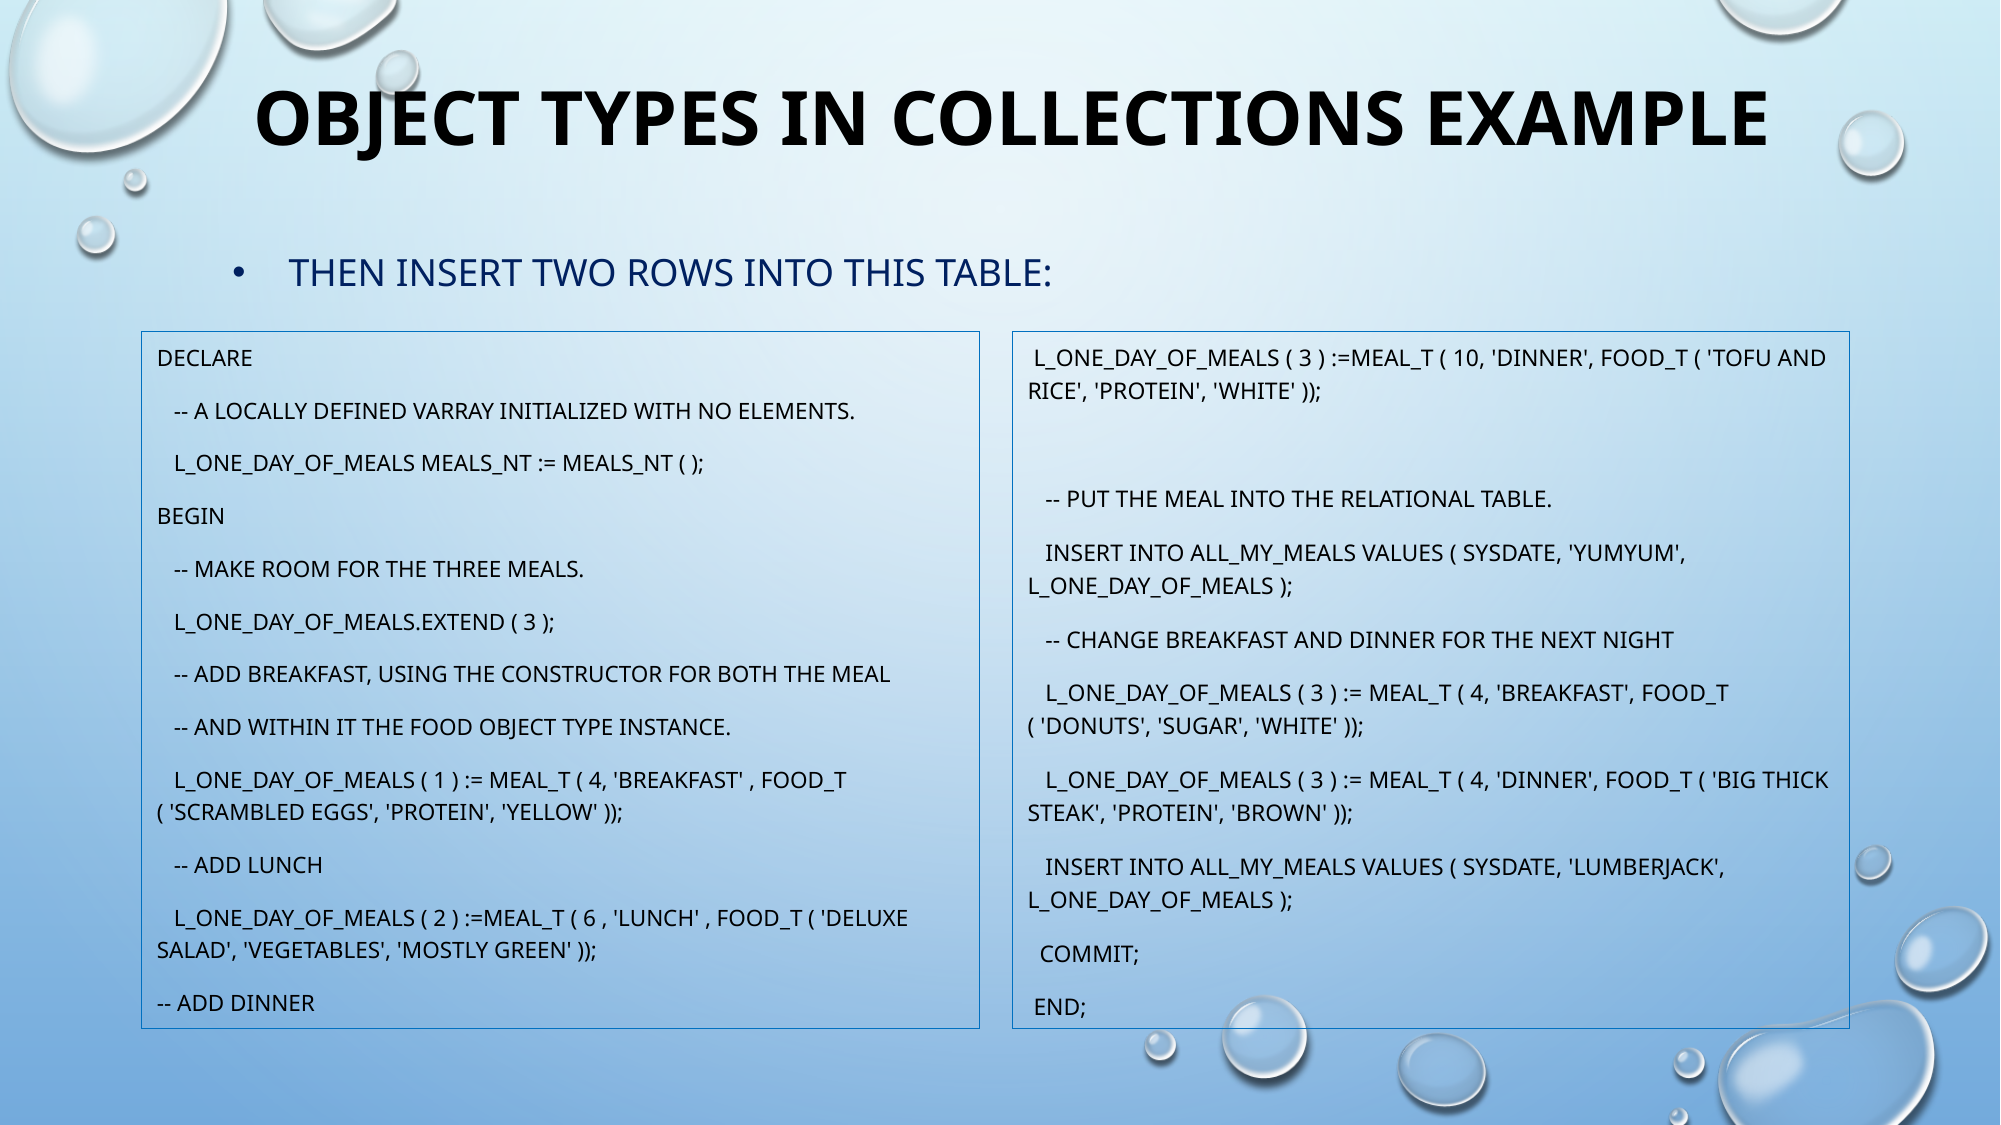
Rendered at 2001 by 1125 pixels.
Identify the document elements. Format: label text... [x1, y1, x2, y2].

list l_one_day_of_meals ( 3 ) :=meal_t ( 10, 'DINNER', food_t ( 'Tofu and Rice', 'Protein', 'White' )); -- Put the meal into the relational table. INSERT INTO all_my_meals VALUES ( SYSDATE, 'YumYum', l_one_day_of_meals ); -- Change breakfast and dinner for the next night l_one_day_of_meals ( 3 ) := meal_t ( 4, 'BREAKFAST', food_t ( 'Donuts', 'Sugar', 'White' )); l_one_day_of_meals ( 3 ) := meal_t ( 4, 'DINNER', food_t ( 'Big Thick Steak', 'Protein', 'Brown' )); INSERT INTO all_my_meals VALUES ( SYSDATE, 'Lumberjack', l_one_day_of_meals ); COMMIT; END; [1012, 331, 1850, 1029]
list DECLARE -- A locally defined varray initialized with no elements. l_one_day_of_meals meals_nt := meals_nt ( ); BEGIN -- Make room for the three meals. l_one_day_of_meals.EXTEND ( 3 ); -- Add breakfast, using the constructor for both the meal -- and within it the food object type instance. l_one_day_of_meals ( 1 ) := meal_t ( 4, 'BREAKFAST' , food_t ( 'Scrambled Eggs', 'Protein', 'Yellow' )); -- Add lunch l_one_day_of_meals ( 2 ) :=meal_t ( 6 , 'LUNCH' , food_t ( 'Deluxe Salad', 'Vegetables', 'Mostly Green' )); -- Add dinner [141, 331, 980, 1029]
picture [0, 0, 2000, 1125]
text_box Then insert two rows into this table: [217, 241, 1141, 302]
title Object Types in Collections Example [162, 29, 1863, 213]
